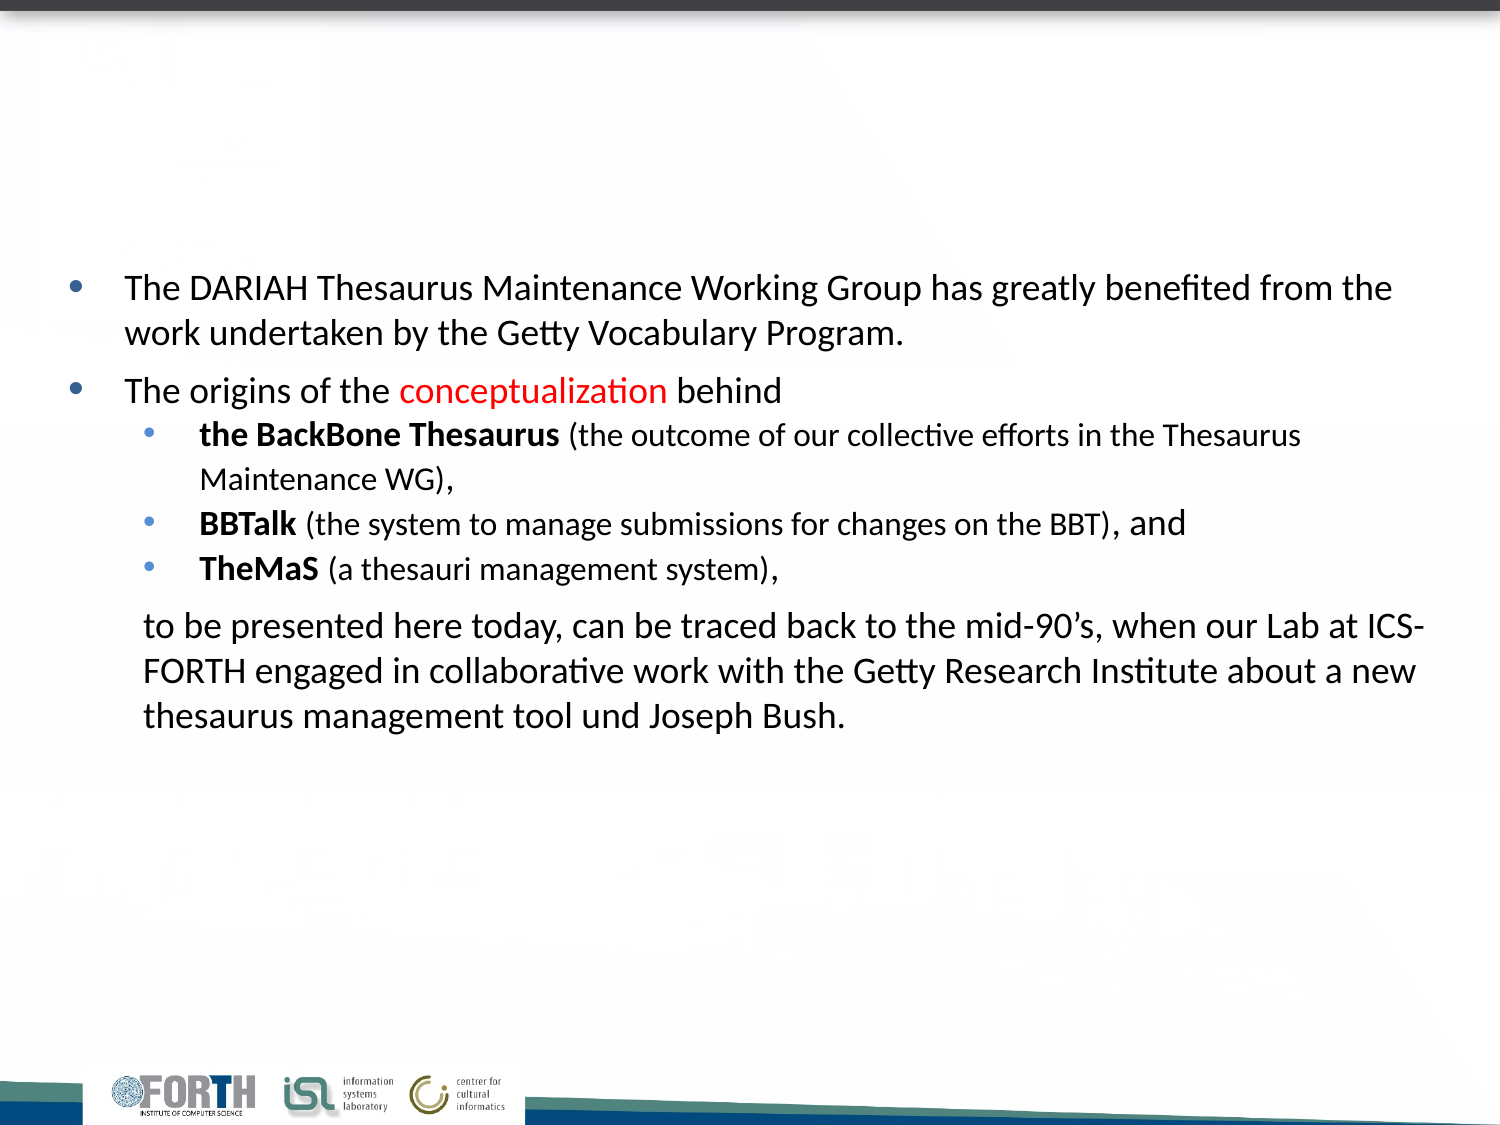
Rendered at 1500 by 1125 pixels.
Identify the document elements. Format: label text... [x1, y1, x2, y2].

list The DARIAH Thesaurus Maintenance Working Group has greatly benefited from the work undertaken by the Getty Vocabulary Program. The origins of the conceptualization behind the BackBone Thesaurus (the outcome of our collective efforts in the Thesaurus Maintenance WG), BBTalk (the system to manage submissions for changes on the BBT), and TheMaS (a thesauri management system), to be presented here today, can be traced back to the mid-90’s, when our Lab at ICS-FORTH engaged in collaborative work with the Getty Research Institute about a new thesaurus management tool und Joseph Bush. [53, 30, 1459, 1071]
picture [0, 0, 1500, 1125]
